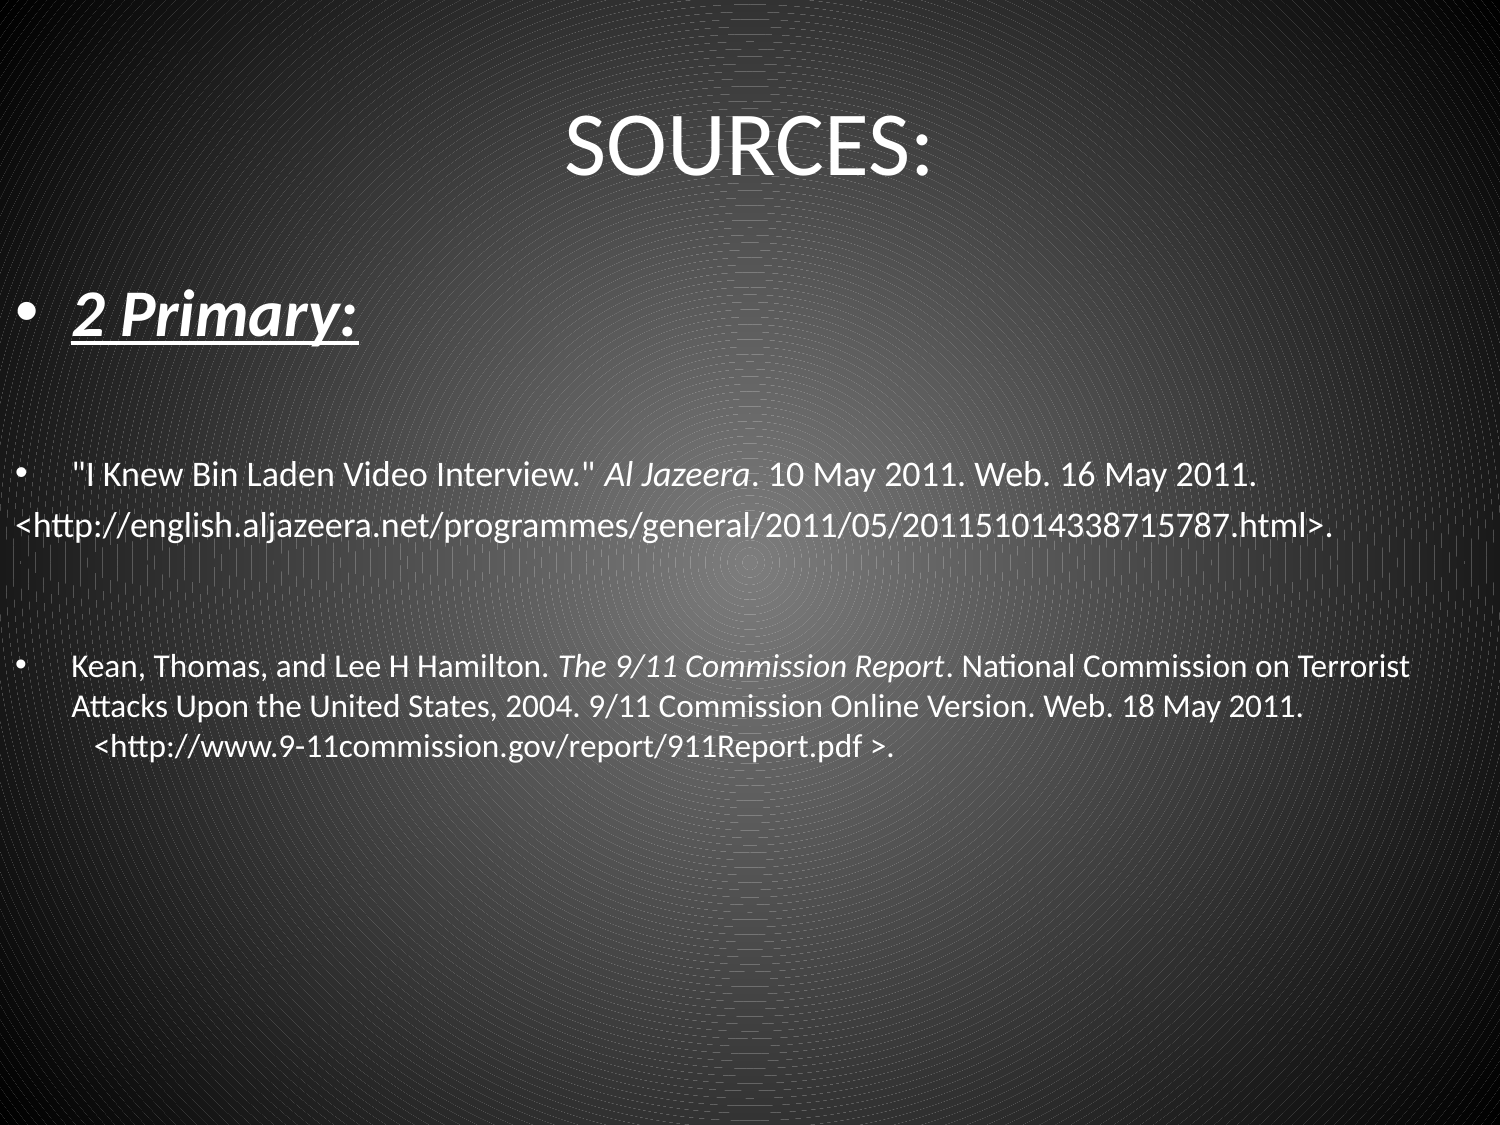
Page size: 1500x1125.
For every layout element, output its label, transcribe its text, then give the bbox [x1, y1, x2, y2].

list 2 Primary: "I Knew Bin Laden Video Interview." Al Jazeera. 10 May 2011. Web. 16 May 2011. <http://english.aljazeera.net/programmes/general/2011/05/201151014338715787.html>. Kean, Thomas, and Lee H Hamilton. The 9/11 Commission Report. National Commission on Terrorist Attacks Upon the United States, 2004. 9/11 Commission Online Version. Web. 18 May 2011. <http://www.9-11commission.gov/report/911Report.pdf >. [0, 262, 1500, 1000]
title SOURCES: [75, 45, 1425, 233]
